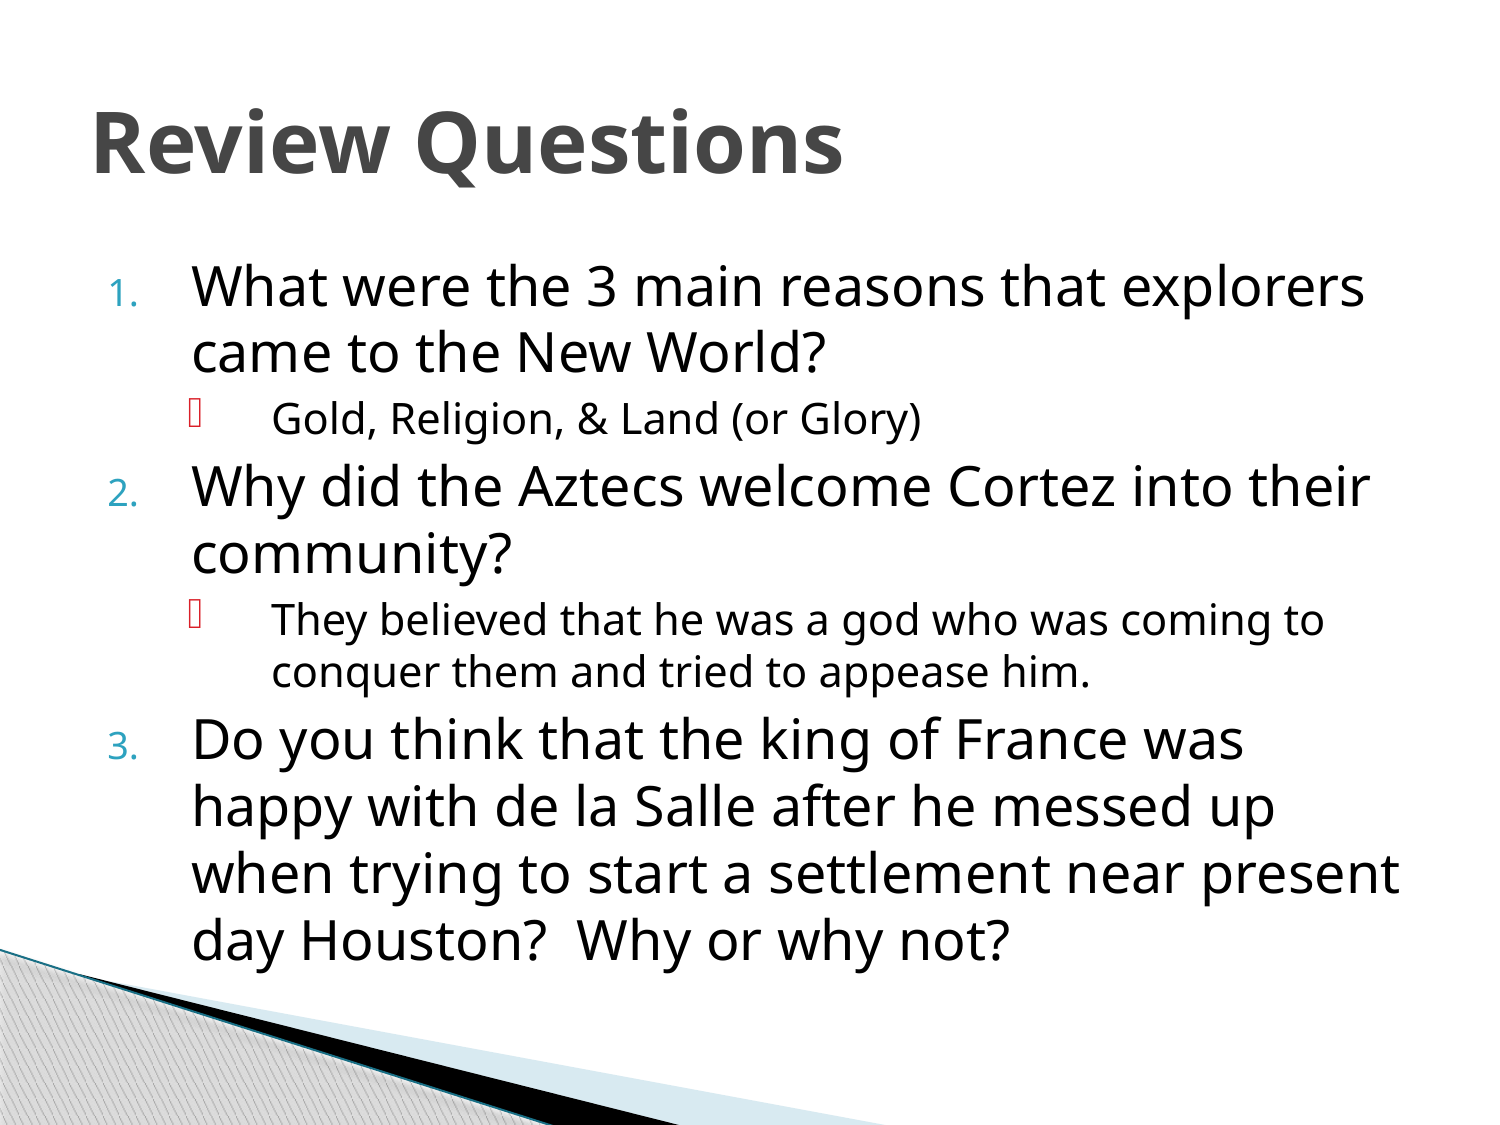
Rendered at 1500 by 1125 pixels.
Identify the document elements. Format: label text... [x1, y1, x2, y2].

list What were the 3 main reasons that explorers came to the New World? Gold, Religion, & Land (or Glory) Why did the Aztecs welcome Cortez into their community? They believed that he was a god who was coming to conquer them and tried to appease him. Do you think that the king of France was happy with de la Salle after he messed up when trying to start a settlement near present day Houston? Why or why not? [75, 243, 1425, 986]
title Review Questions [75, 45, 1425, 233]
